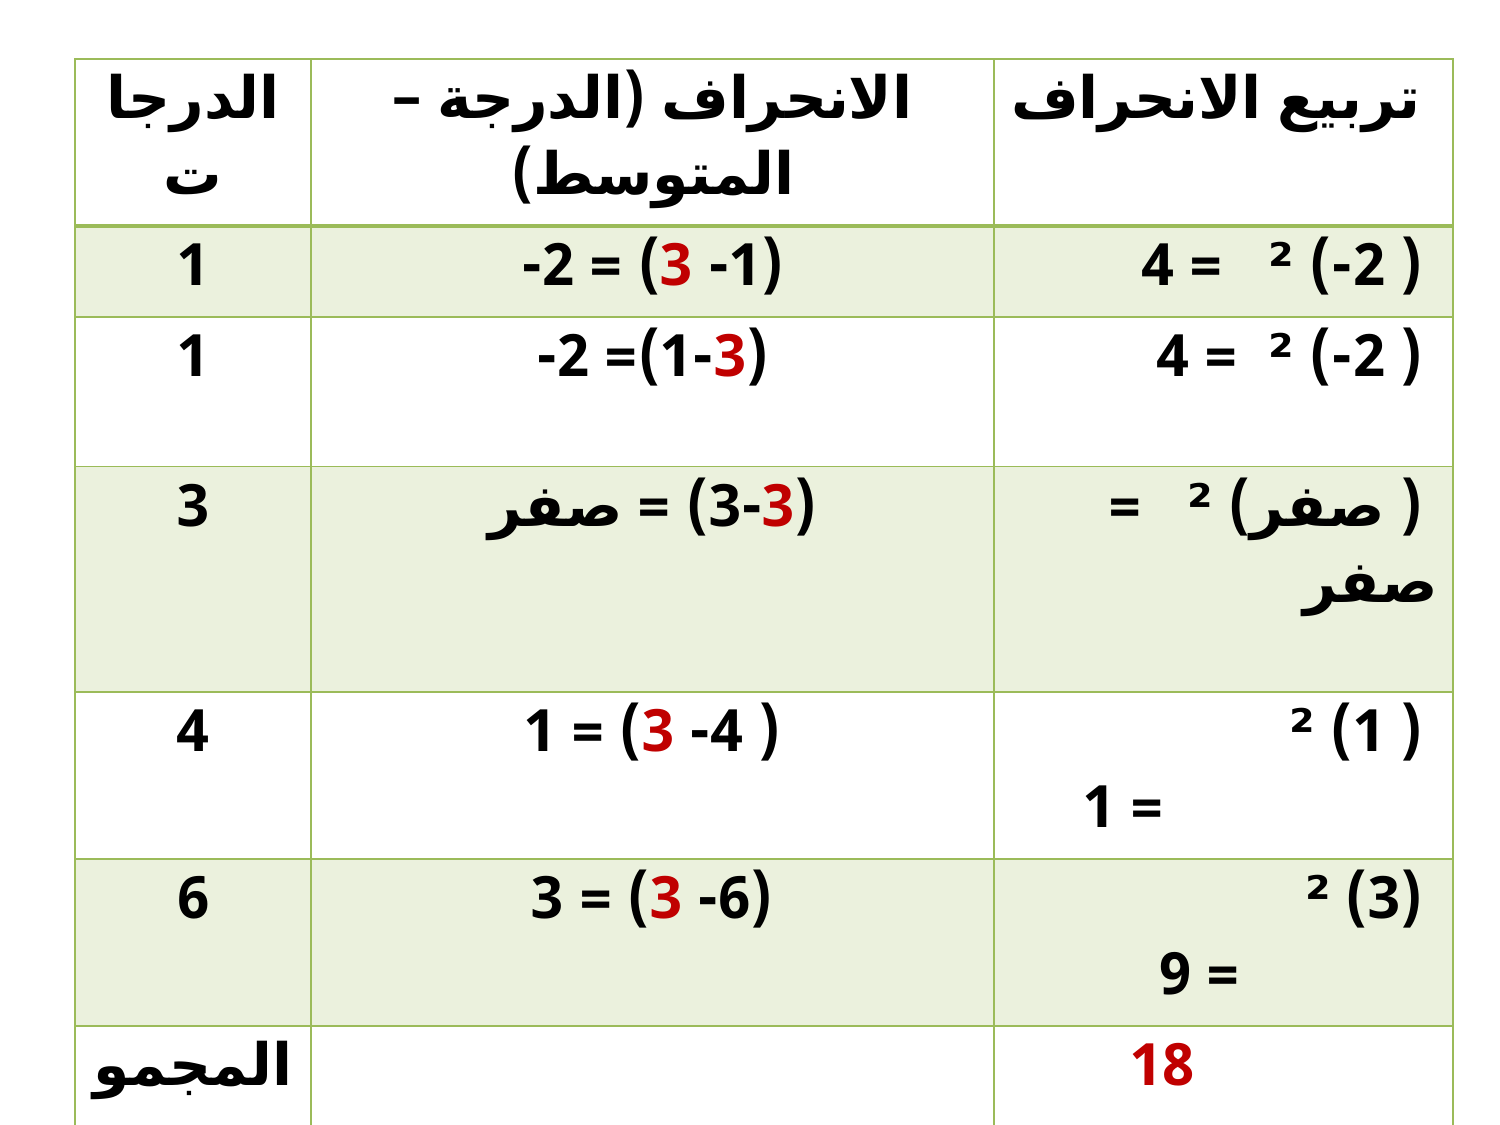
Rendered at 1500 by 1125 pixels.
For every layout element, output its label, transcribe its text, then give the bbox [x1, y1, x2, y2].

table_cell 1 [76, 318, 310, 466]
table_cell ( صفر) ² = صفر [995, 467, 1452, 691]
table_cell ( 2-) ² = 4 [995, 318, 1452, 466]
table_cell 3 [76, 467, 310, 691]
table_cell 6 [76, 860, 310, 1025]
table_header الدرجات [76, 60, 310, 224]
table_cell (3) ² = 9 [995, 860, 1452, 1025]
table_cell (1-3)= 2- [312, 318, 993, 466]
table_cell المجموع [76, 1027, 310, 1125]
table_cell ( 4- 3) = 1 [312, 693, 993, 858]
table_cell 18 [995, 1027, 1452, 1125]
table_header تربيع الانحراف [995, 60, 1452, 224]
table_cell ( 2-) ² = 4 [995, 228, 1452, 316]
table_header الانحراف (الدرجة – المتوسط) [312, 60, 993, 224]
table_cell 4 [76, 693, 310, 858]
table_cell (6- 3) = 3 [312, 860, 993, 1025]
table_cell [312, 1027, 993, 1125]
table_cell (3-3) = صفر [312, 467, 993, 691]
table_cell (1- 3) = 2- [312, 228, 993, 316]
table_cell 1 [76, 228, 310, 316]
table_cell ( 1) ² = 1 [995, 693, 1452, 858]
